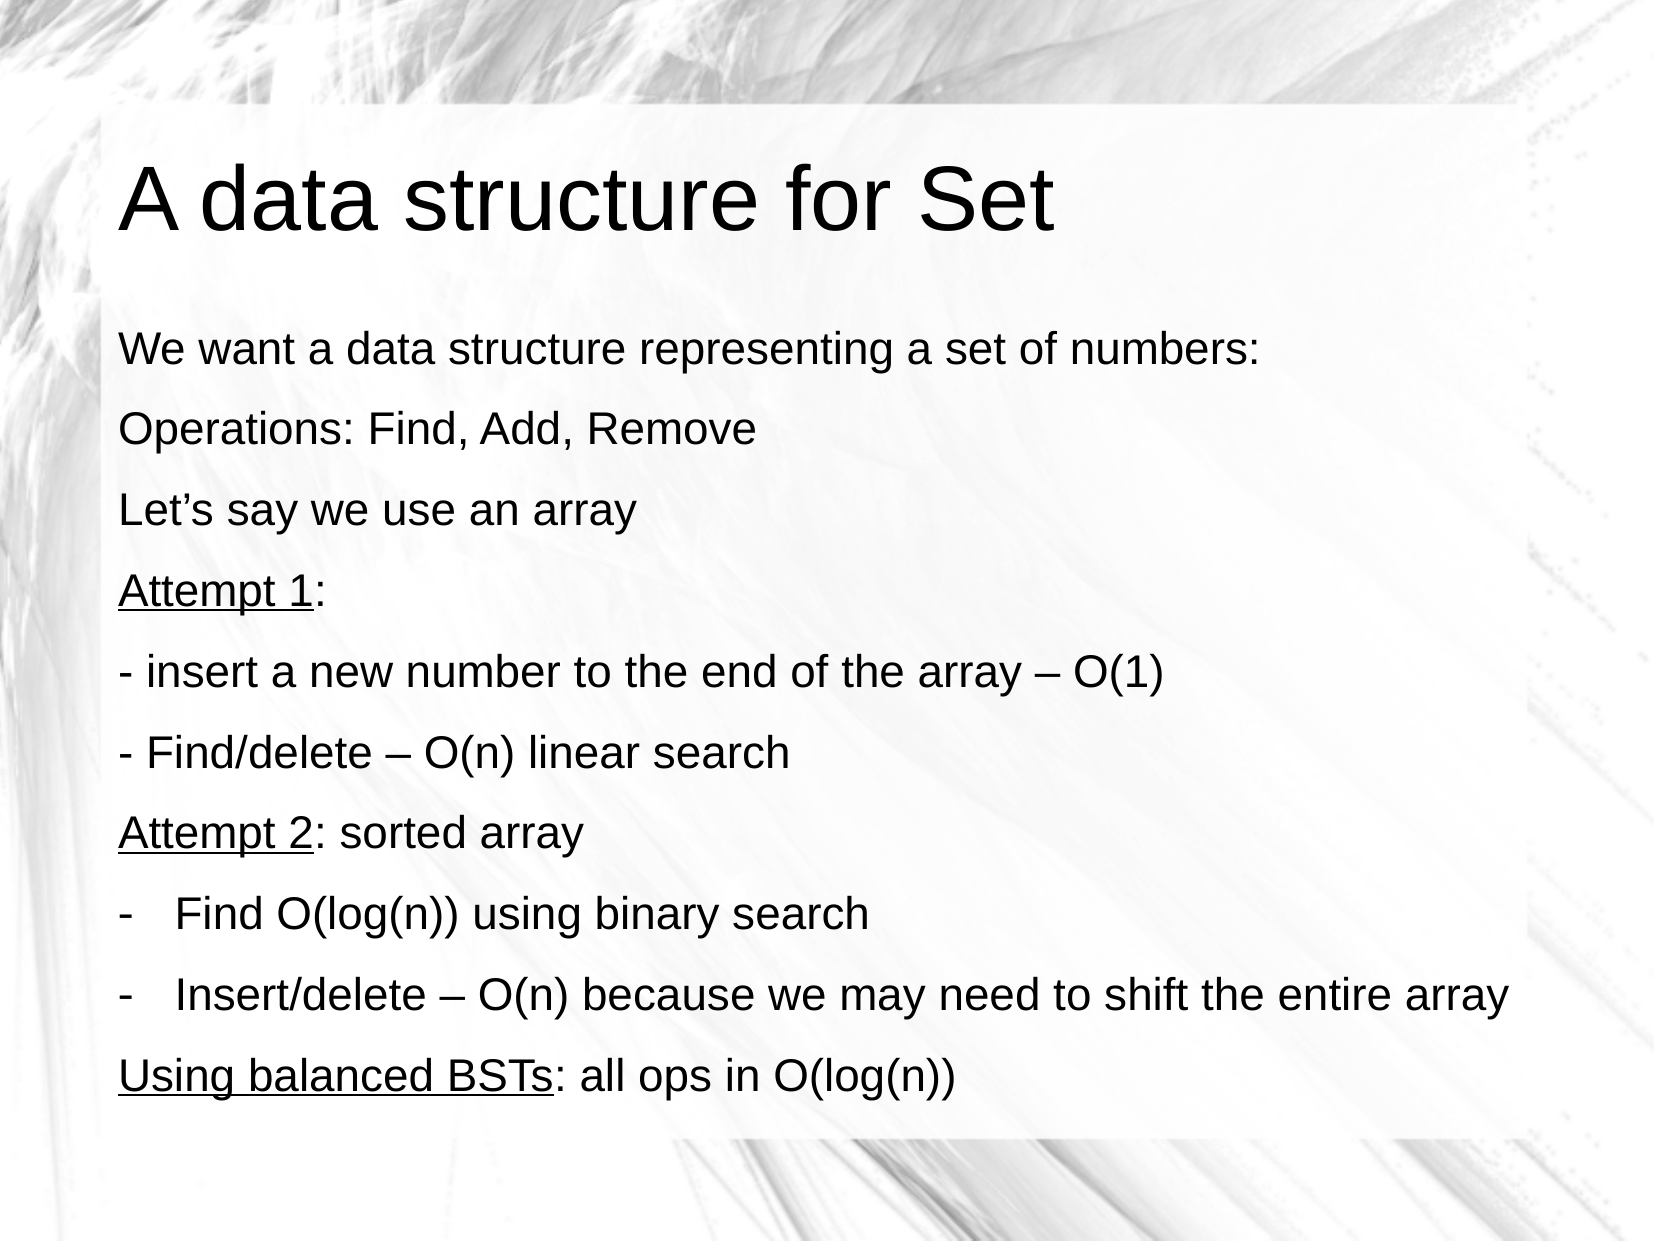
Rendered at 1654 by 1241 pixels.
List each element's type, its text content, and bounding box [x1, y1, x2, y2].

picture [0, 0, 1654, 1241]
list We want a data structure representing a set of numbers: Operations: Find, Add, Remove Let’s say we use an array Attempt 1: - insert a new number to the end of the array – O(1) - Find/delete – O(n) linear search Attempt 2: sorted array Find O(log(n)) using binary search Insert/delete – O(n) because we may need to shift the entire array Using balanced BSTs: all ops in O(log(n)) [118, 319, 1571, 1109]
title A data structure for Set [118, 93, 1506, 299]
